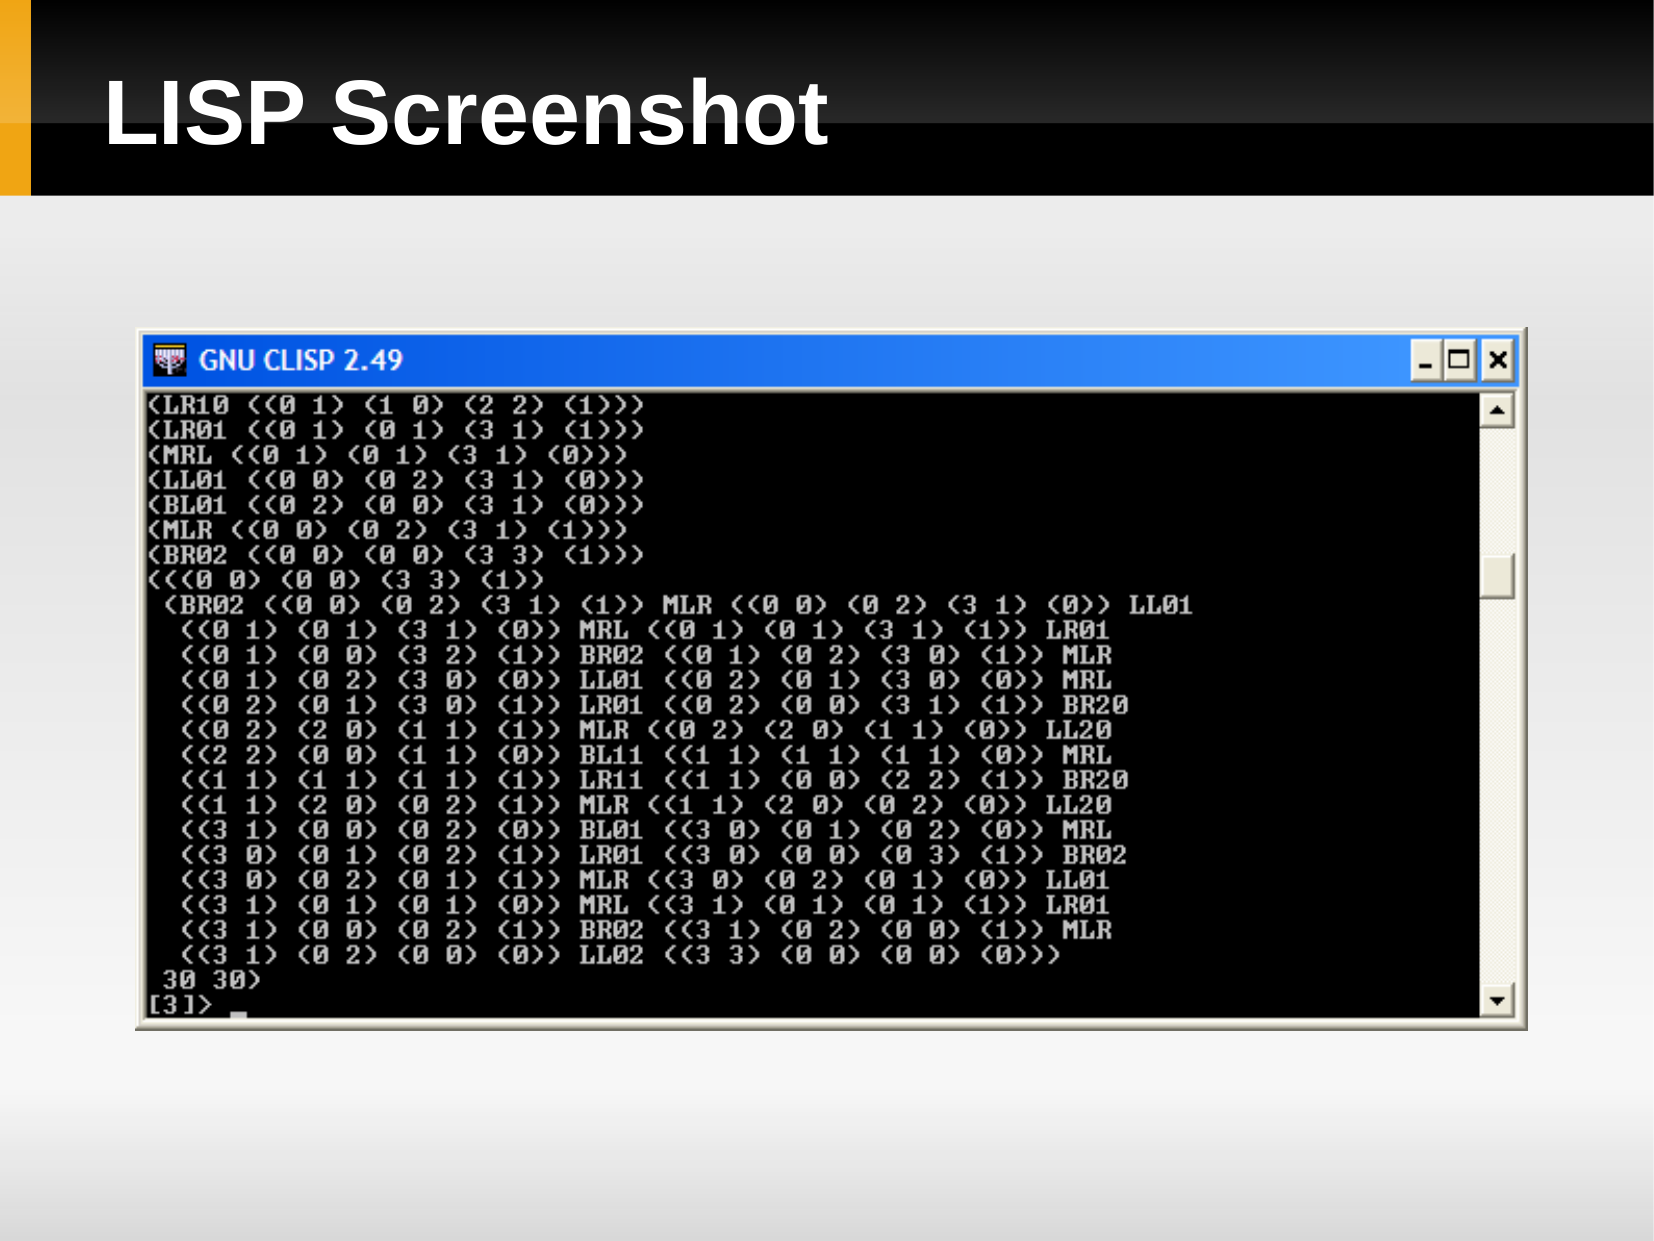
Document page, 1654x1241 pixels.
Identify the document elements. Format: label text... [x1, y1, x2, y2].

picture [0, 0, 1654, 1241]
text_box LISP Screenshot [88, 45, 1413, 171]
